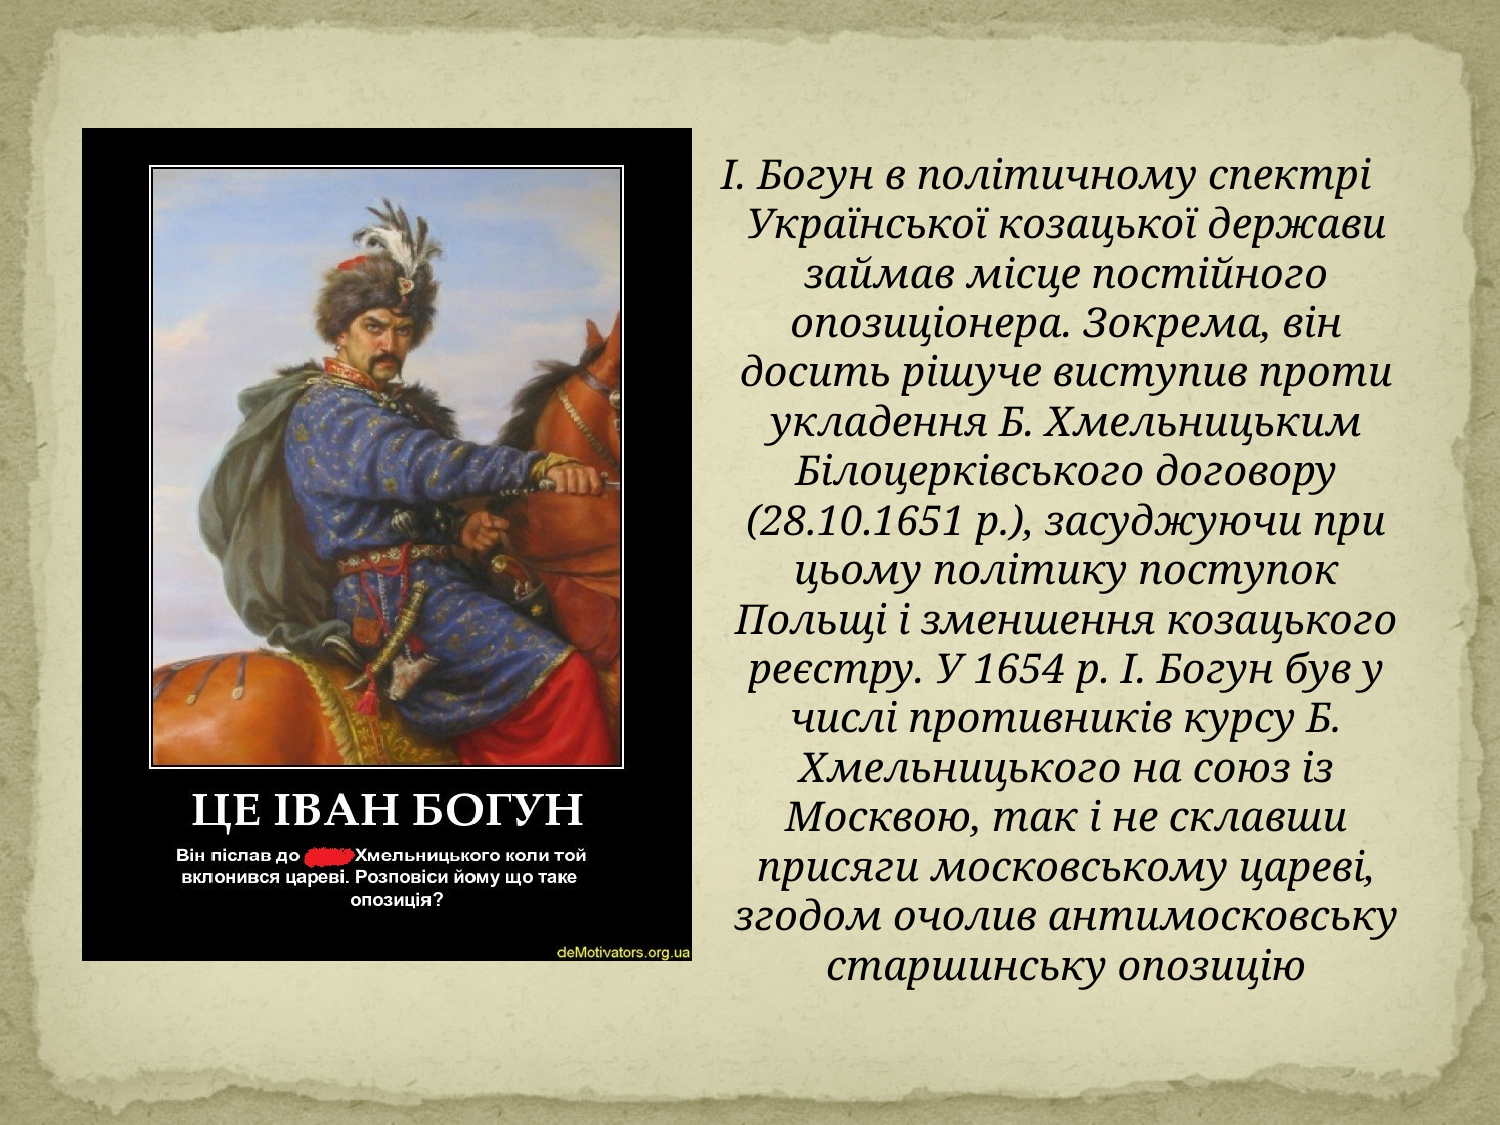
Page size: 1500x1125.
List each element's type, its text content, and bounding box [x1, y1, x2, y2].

list І. Богун в політичному спектрі Української козацької держави займав місце постійного опозиціонера. Зокрема, він досить рішуче виступив проти укладення Б. Хмельницьким Білоцерківського договору (28.10.1651 р.), засуджуючи при цьому політику поступок Польщі і зменшення козацького реєстру. У 1654 р. І. Богун був у числі противників курсу Б. Хмельницького на союз із Москвою, так і не склавши присяги московському цареві, згодом очолив антимосковську старшинську опозицію [667, 140, 1425, 1000]
picture [82, 128, 692, 961]
